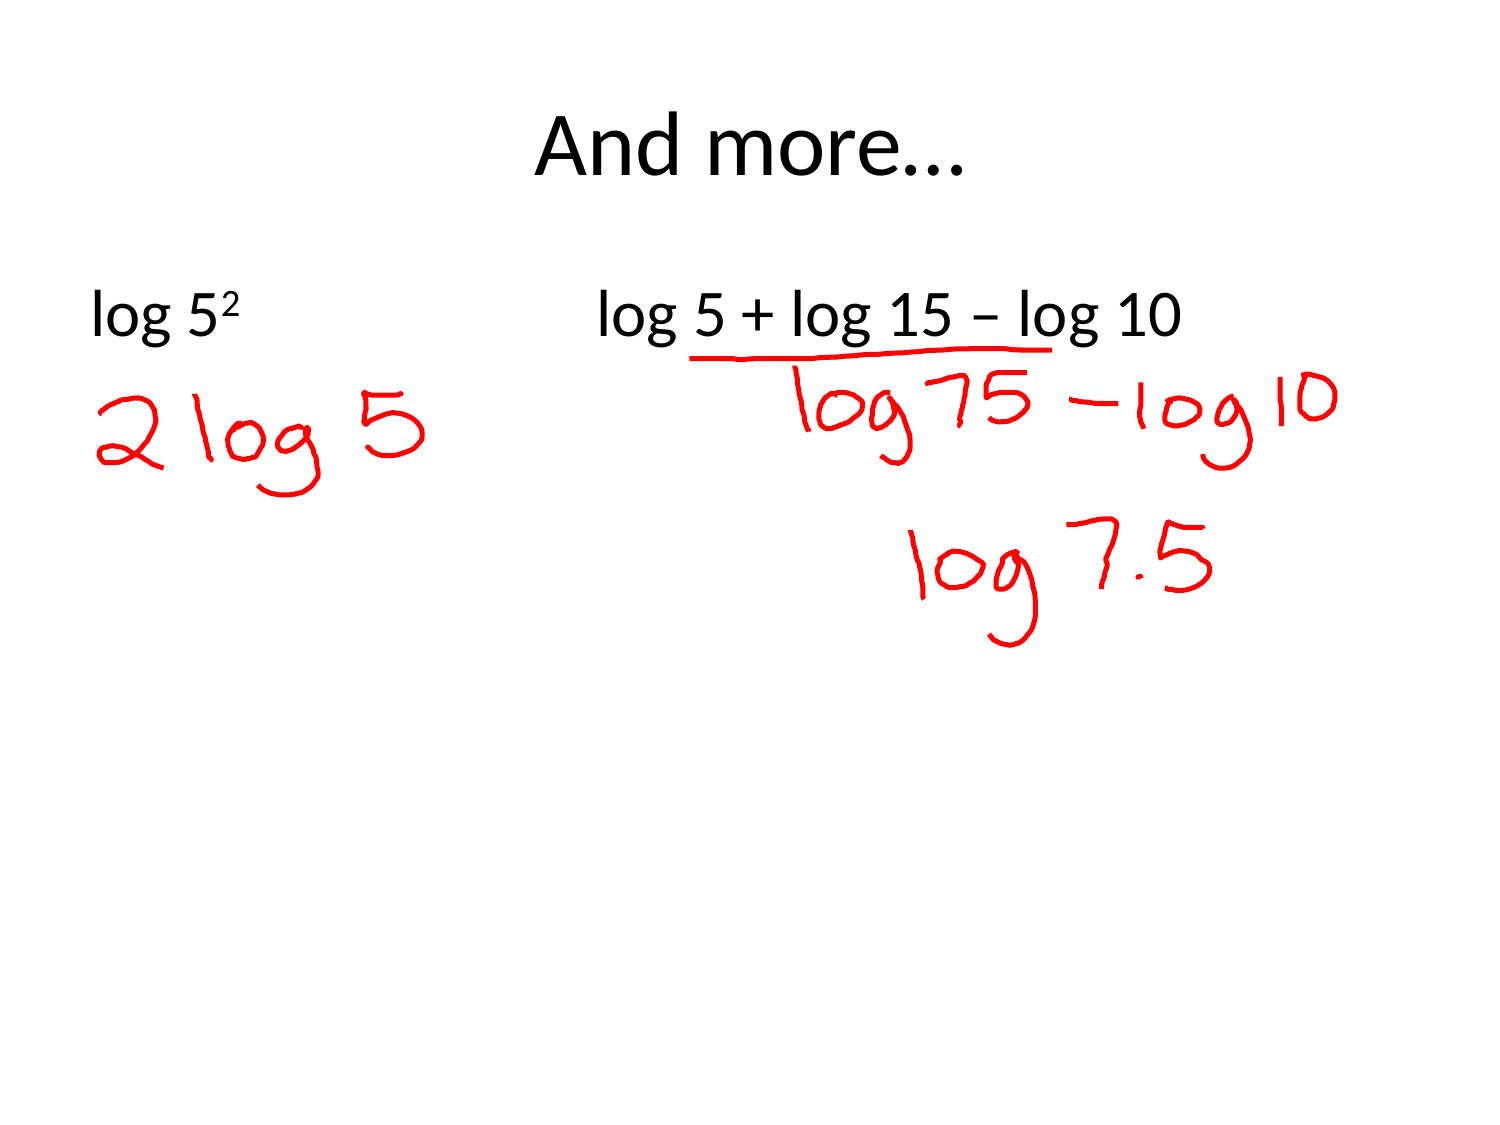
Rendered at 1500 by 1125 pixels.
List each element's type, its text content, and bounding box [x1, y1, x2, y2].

text_box [257, 425, 319, 496]
text_box [193, 393, 213, 461]
title And more… [75, 45, 1425, 233]
text_box [362, 391, 423, 457]
text_box [98, 397, 164, 469]
text_box [226, 421, 265, 461]
list log 52 log 5 + log 15 – log 10 [75, 262, 1425, 1005]
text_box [689, 348, 1336, 646]
